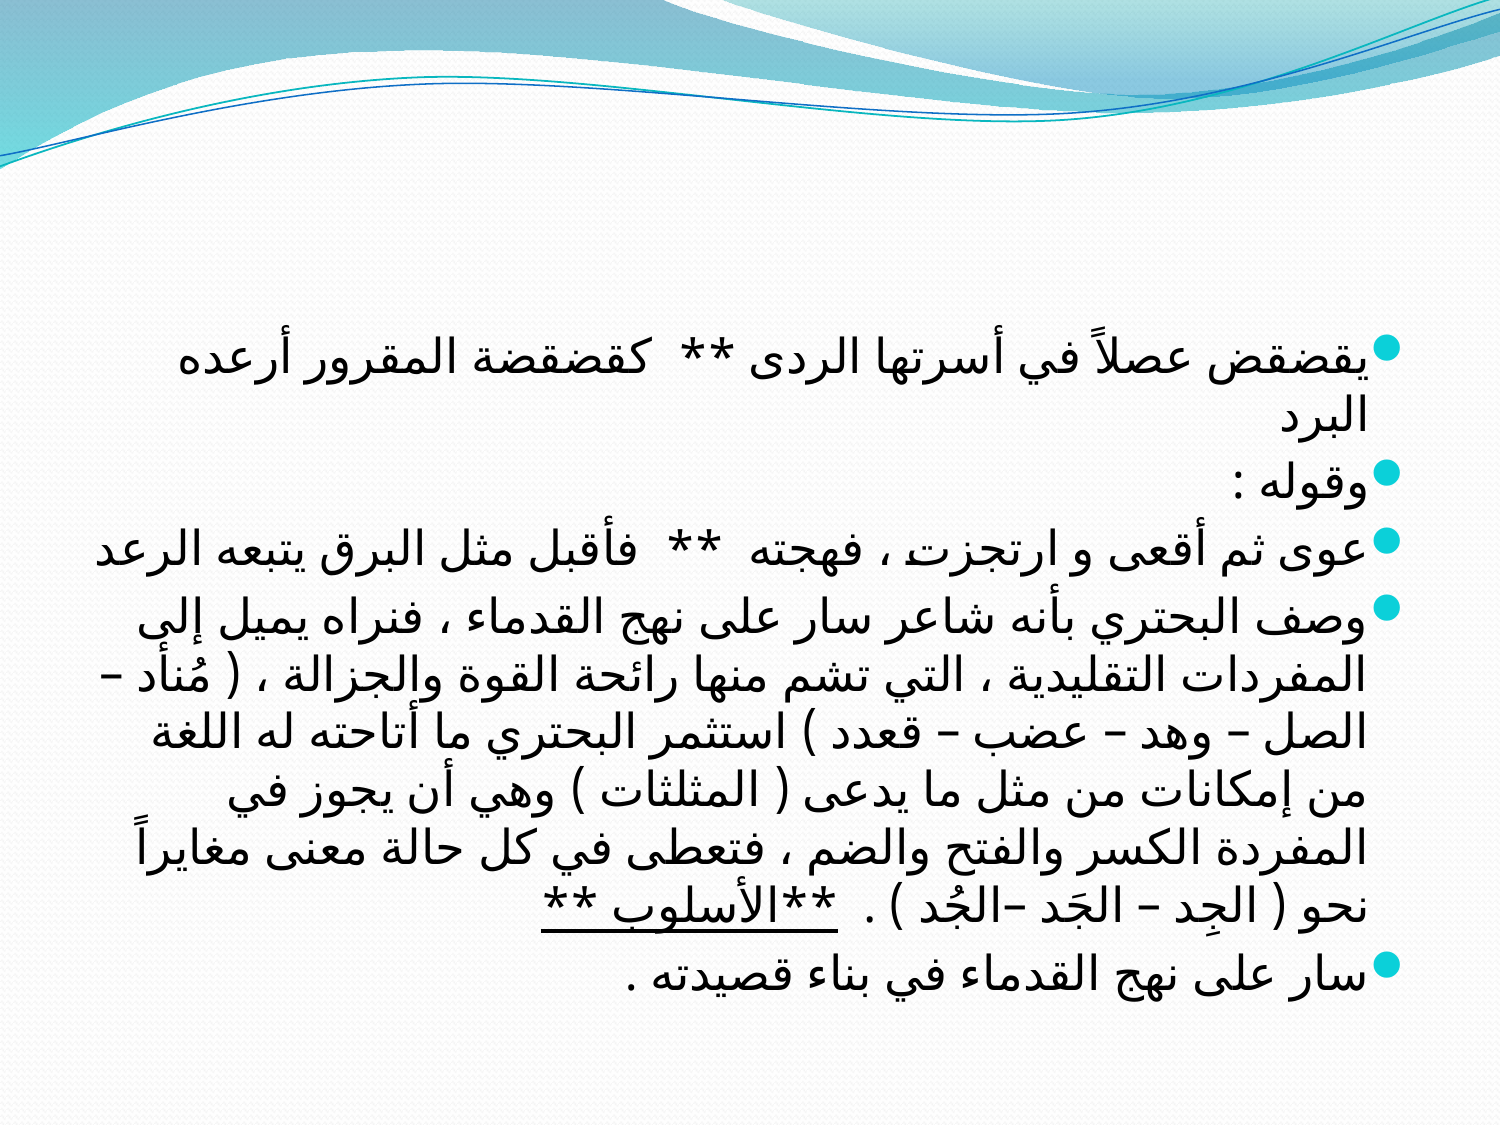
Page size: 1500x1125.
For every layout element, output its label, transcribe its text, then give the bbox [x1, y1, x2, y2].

list يقضقض عصلاً في أسرتها الردى ** كقضقضة المقرور أرعده البرد وقوله : عوى ثم أقعى و ارتجزت ، فهجته ** فأقبل مثل البرق يتبعه الرعد وصف البحتري بأنه شاعر سار على نهج القدماء ، فنراه يميل إلى المفردات التقليدية ، التي تشم منها رائحة القوة والجزالة ، ( مُنأد – الصل – وهد – عضب – قعدد ) استثمر البحتري ما أتاحته له اللغة من إمكانات من مثل ما يدعى ( المثلثات ) وهي أن يجوز في المفردة الكسر والفتح والضم ، فتعطى في كل حالة معنى مغايراً نحو ( الجِد – الجَد –الجُد ) . **الأسلوب ** سار على نهج القدماء في بناء قصيدته . [75, 317, 1425, 1038]
